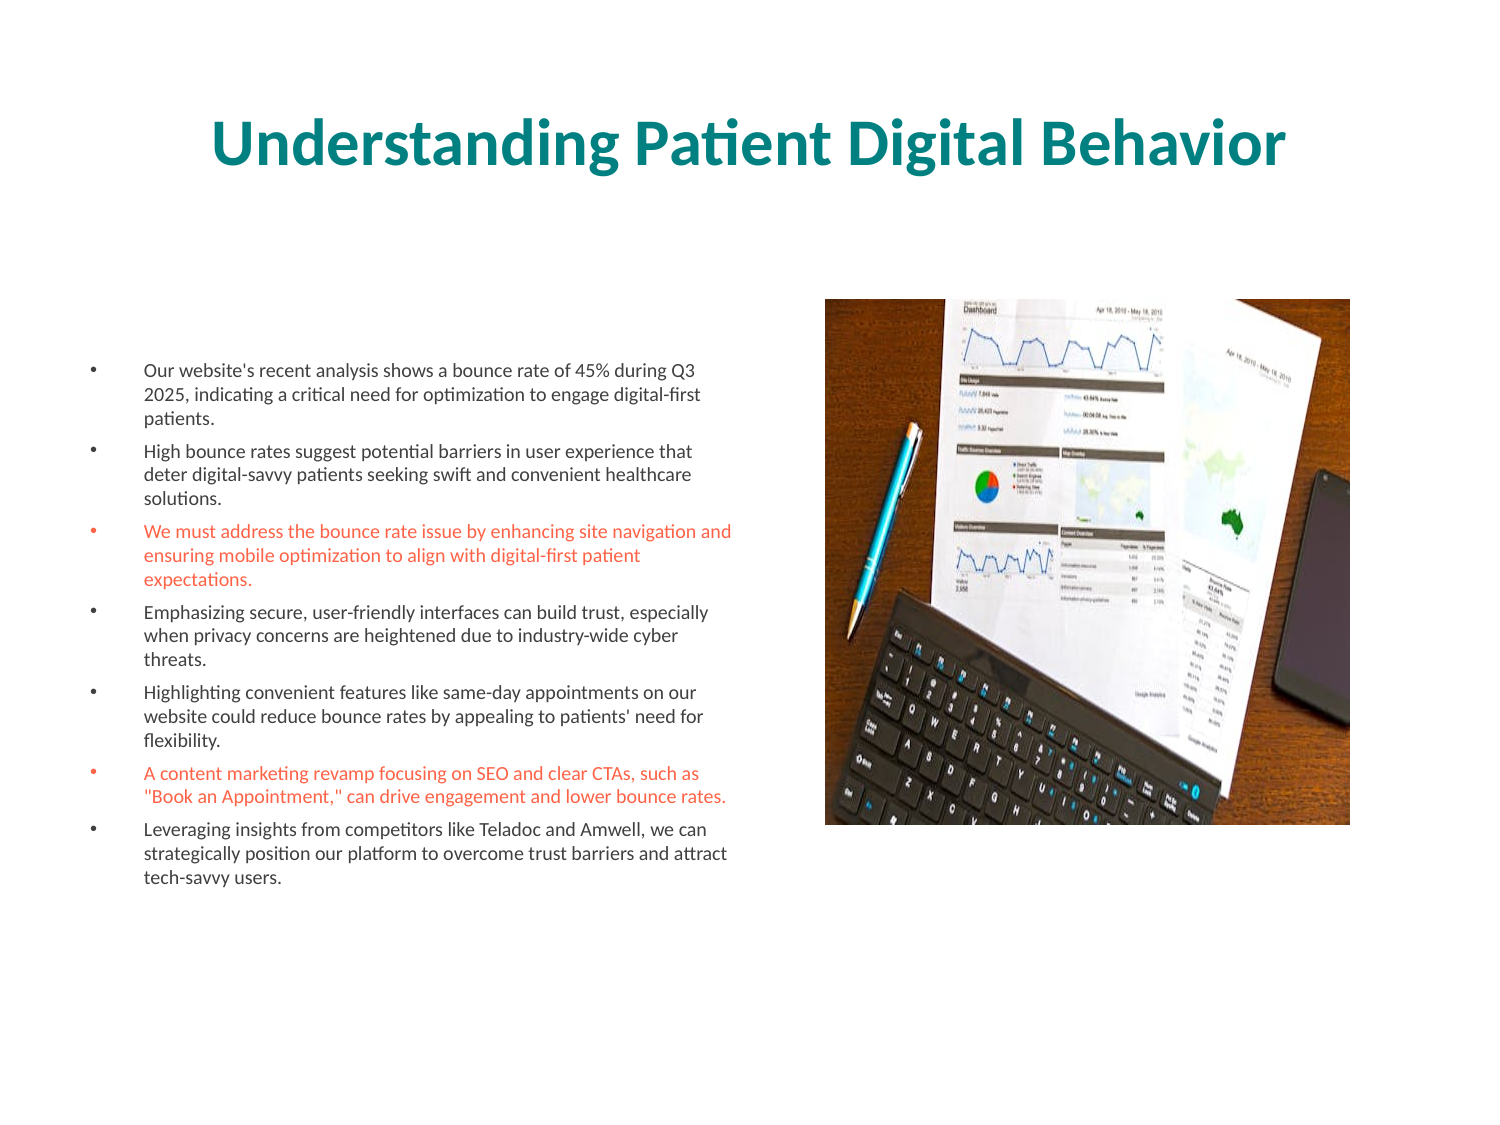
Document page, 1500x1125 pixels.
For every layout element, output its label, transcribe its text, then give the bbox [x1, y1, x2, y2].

picture [824, 299, 1351, 826]
title Understanding Patient Digital Behavior [75, 45, 1425, 233]
list Our website's recent analysis shows a bounce rate of 45% during Q3 2025, indicating a critical need for optimization to engage digital-first patients. High bounce rates suggest potential barriers in user experience that deter digital-savvy patients seeking swift and convenient healthcare solutions. We must address the bounce rate issue by enhancing site navigation and ensuring mobile optimization to align with digital-first patient expectations. Emphasizing secure, user-friendly interfaces can build trust, especially when privacy concerns are heightened due to industry-wide cyber threats. Highlighting convenient features like same-day appointments on our website could reduce bounce rates by appealing to patients' need for flexibility. A content marketing revamp focusing on SEO and clear CTAs, such as "Book an Appointment," can drive engagement and lower bounce rates. Leveraging insights from competitors like Teladoc and Amwell, we can strategically position our platform to overcome trust barriers and attract tech-savvy users. [75, 298, 750, 899]
